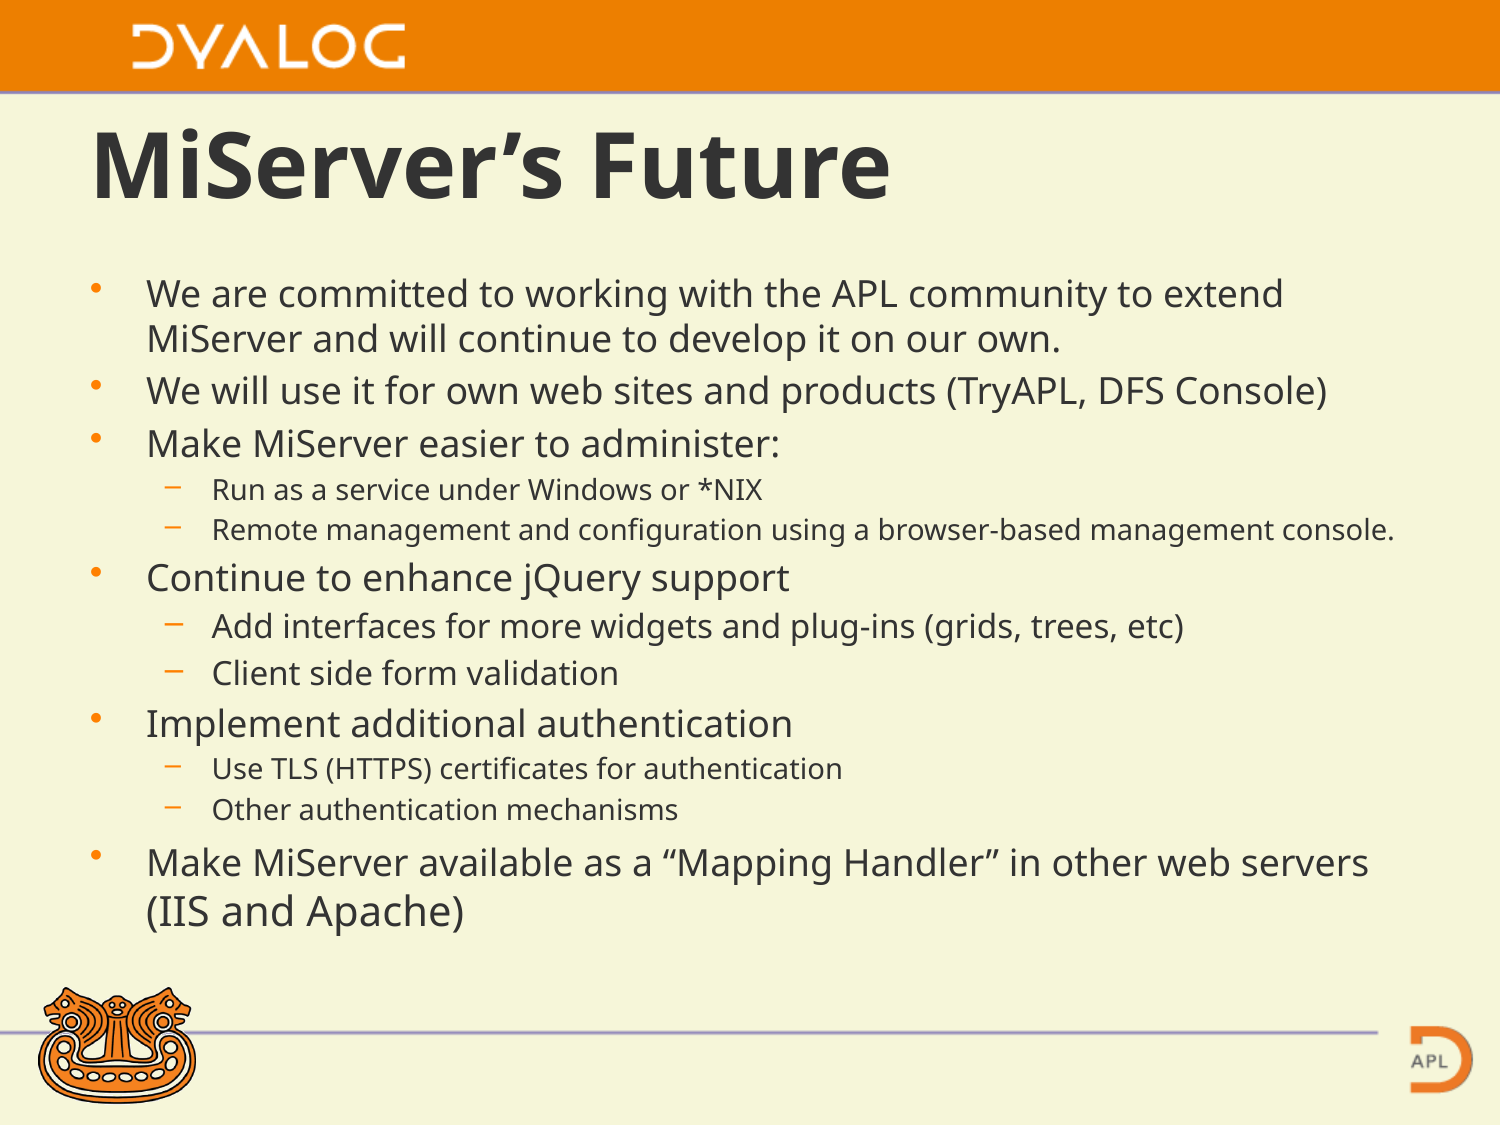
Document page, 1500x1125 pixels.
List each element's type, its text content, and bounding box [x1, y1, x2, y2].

title MiServer’s Future [75, 99, 1425, 233]
list We are committed to working with the APL community to extend MiServer and will continue to develop it on our own. We will use it for own web sites and products (TryAPL, DFS Console) Make MiServer easier to administer: Run as a service under Windows or *NIX Remote management and configuration using a browser-based management console. Continue to enhance jQuery support Add interfaces for more widgets and plug-ins (grids, trees, etc) Client side form validation Implement additional authentication Use TLS (HTTPS) certificates for authentication Other authentication mechanisms Make MiServer available as a “Mapping Handler” in other web servers (IIS and Apache) [75, 262, 1425, 1005]
picture [0, 0, 1500, 1125]
